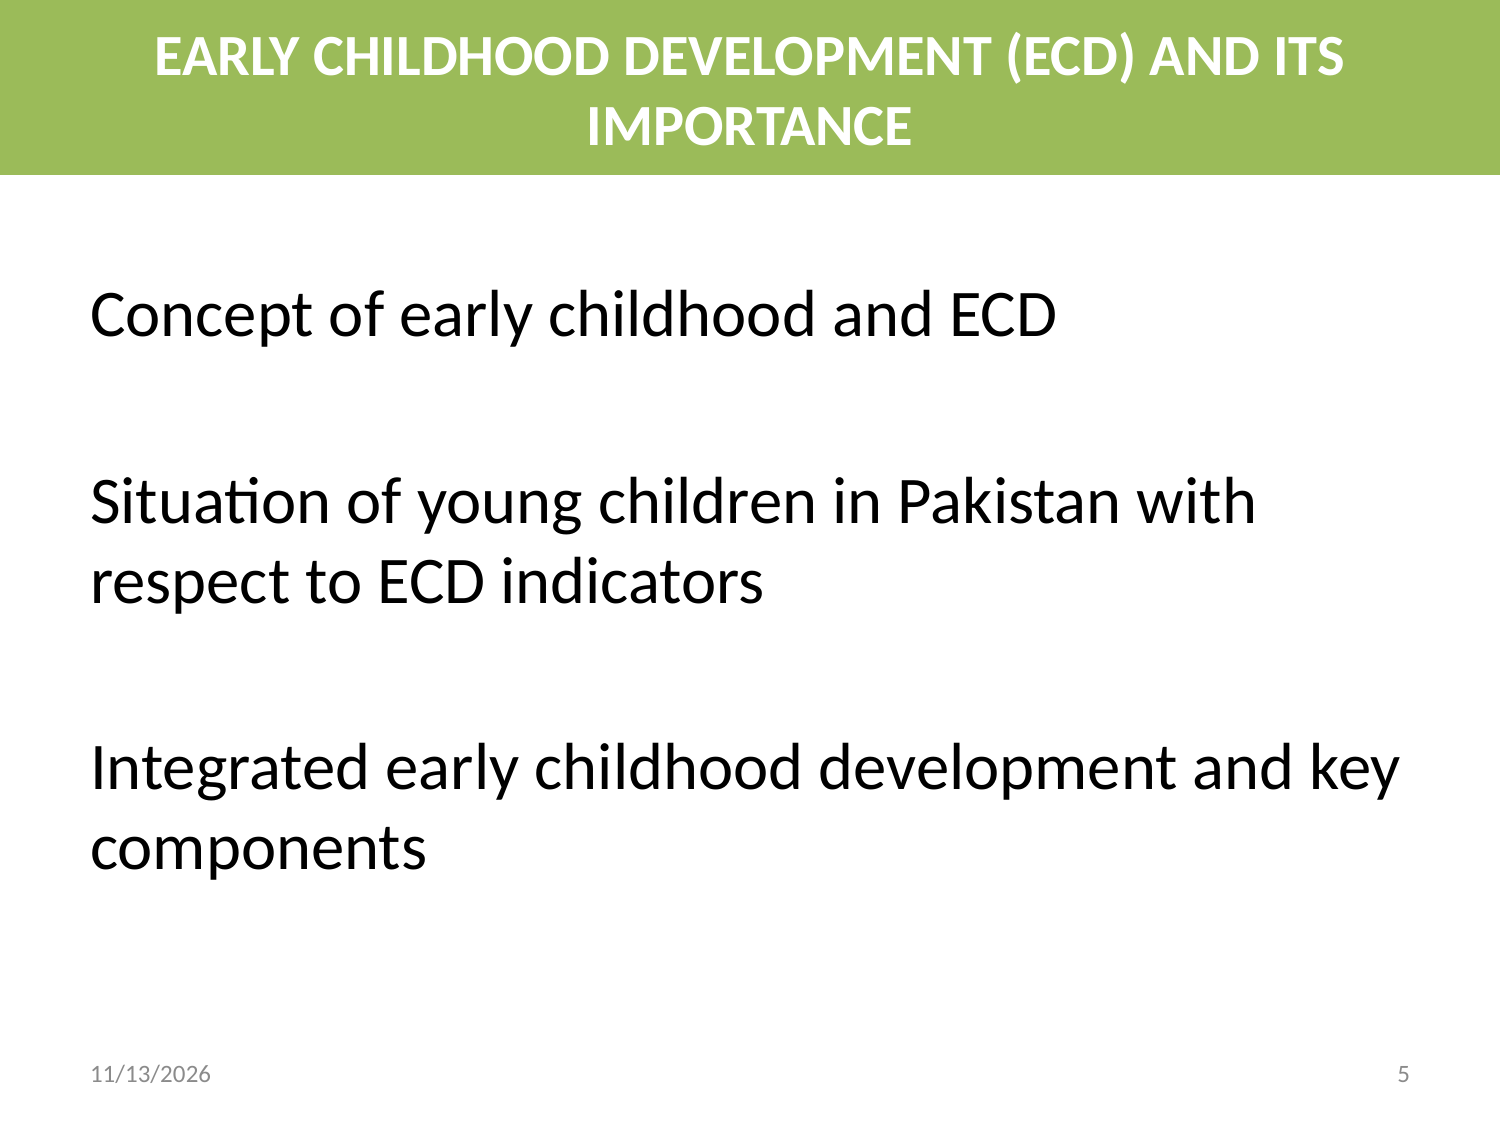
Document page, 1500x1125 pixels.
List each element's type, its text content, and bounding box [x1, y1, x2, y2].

list Concept of early childhood and ECD Situation of young children in Pakistan with respect to ECD indicators Integrated early childhood development and key components [75, 262, 1425, 1005]
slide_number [75, 1042, 425, 1103]
text_box EARLY CHILDHOOD DEVELOPMENT (ECD) AND ITS IMPORTANCE [0, 0, 1500, 175]
slide_number 5 [1074, 1042, 1425, 1103]
